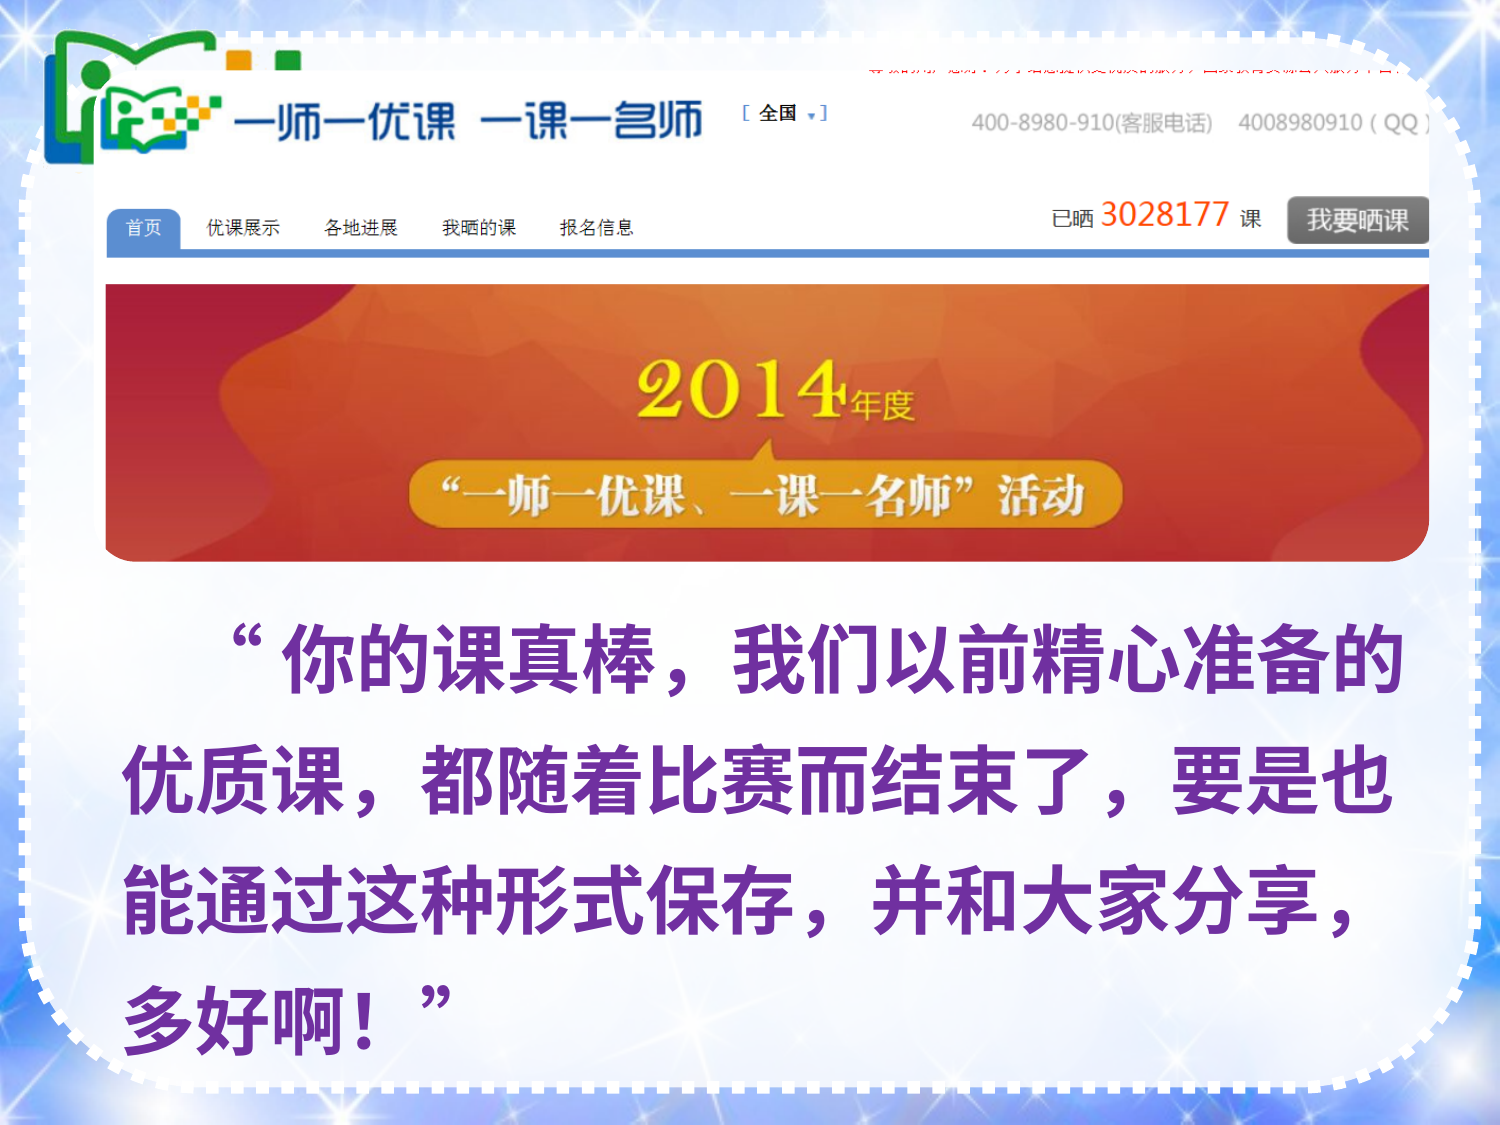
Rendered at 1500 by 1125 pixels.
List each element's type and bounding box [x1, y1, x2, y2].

text_box [0, 0, 1500, 1125]
picture [34, 0, 1430, 562]
